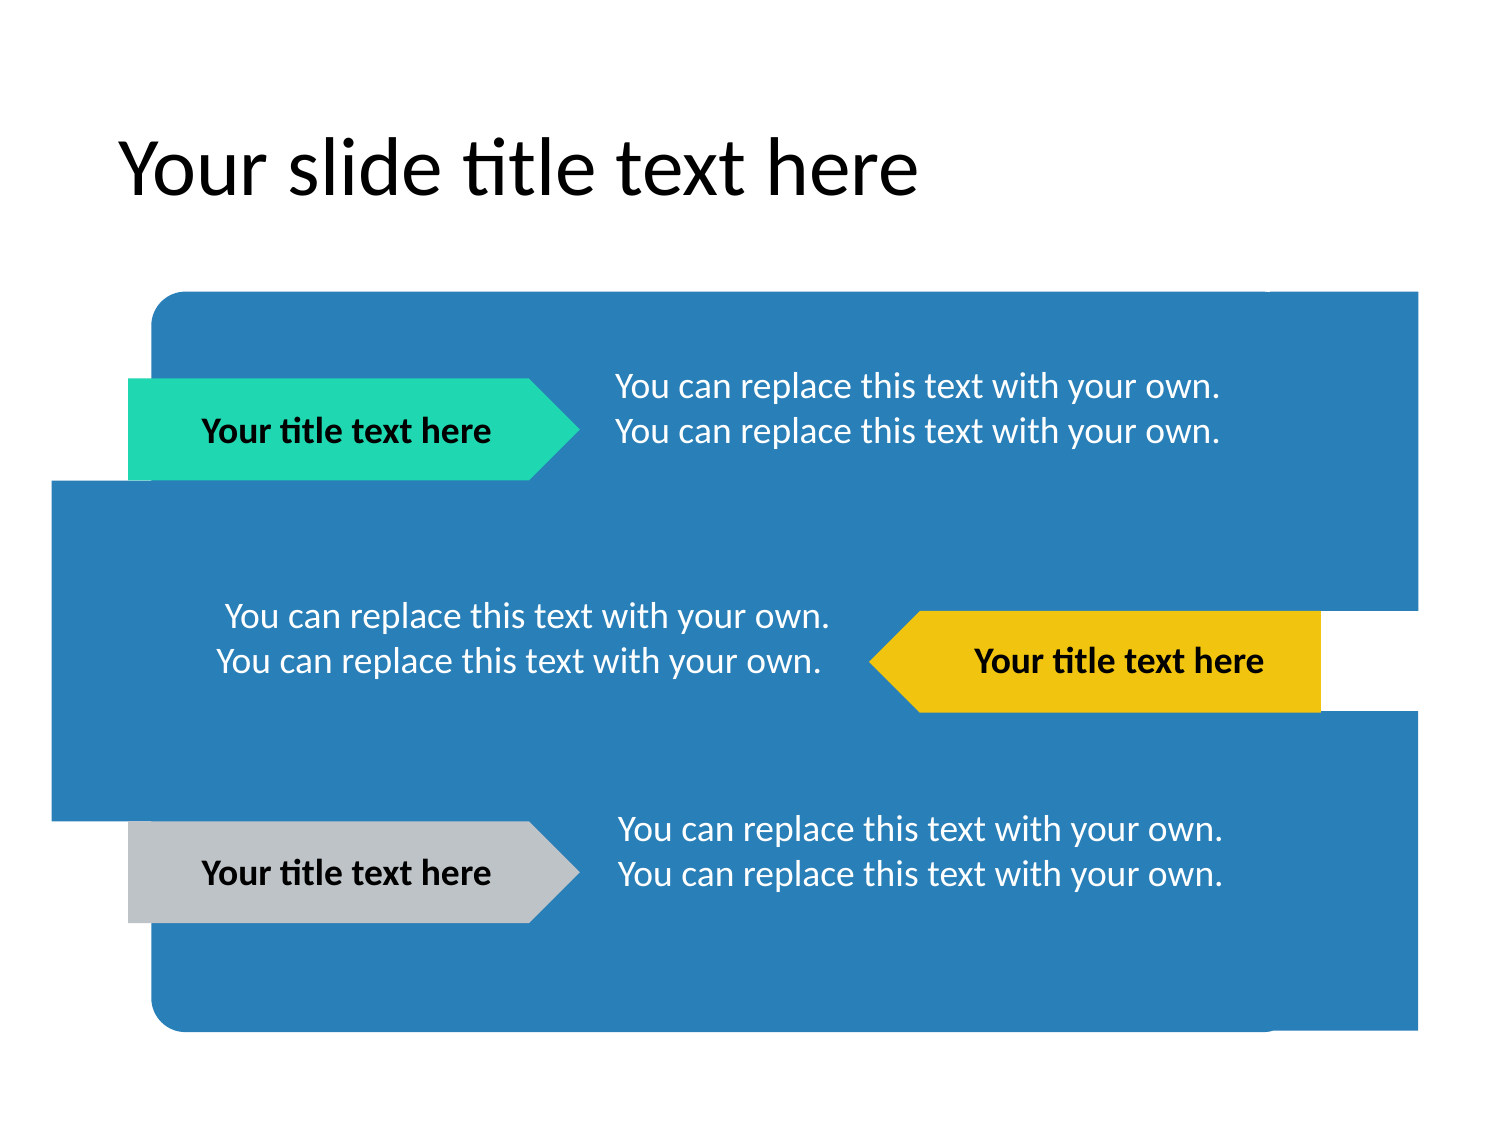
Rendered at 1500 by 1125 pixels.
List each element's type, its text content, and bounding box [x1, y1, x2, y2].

text_box [127, 820, 582, 925]
text_box Your title text here [186, 399, 508, 459]
text_box You can replace this text with your own. You can replace this text with your own. [603, 796, 1280, 902]
text_box [127, 377, 582, 482]
text_box You can replace this text with your own. You can replace this text with your own. [169, 583, 846, 689]
text_box You can replace this text with your own. You can replace this text with your own. [600, 353, 1278, 459]
text_box [50, 290, 1420, 1034]
title Your slide title text here [103, 59, 1397, 278]
text_box Your title text here [959, 628, 1281, 689]
text_box Your title text here [186, 840, 508, 901]
text_box [867, 609, 1322, 714]
